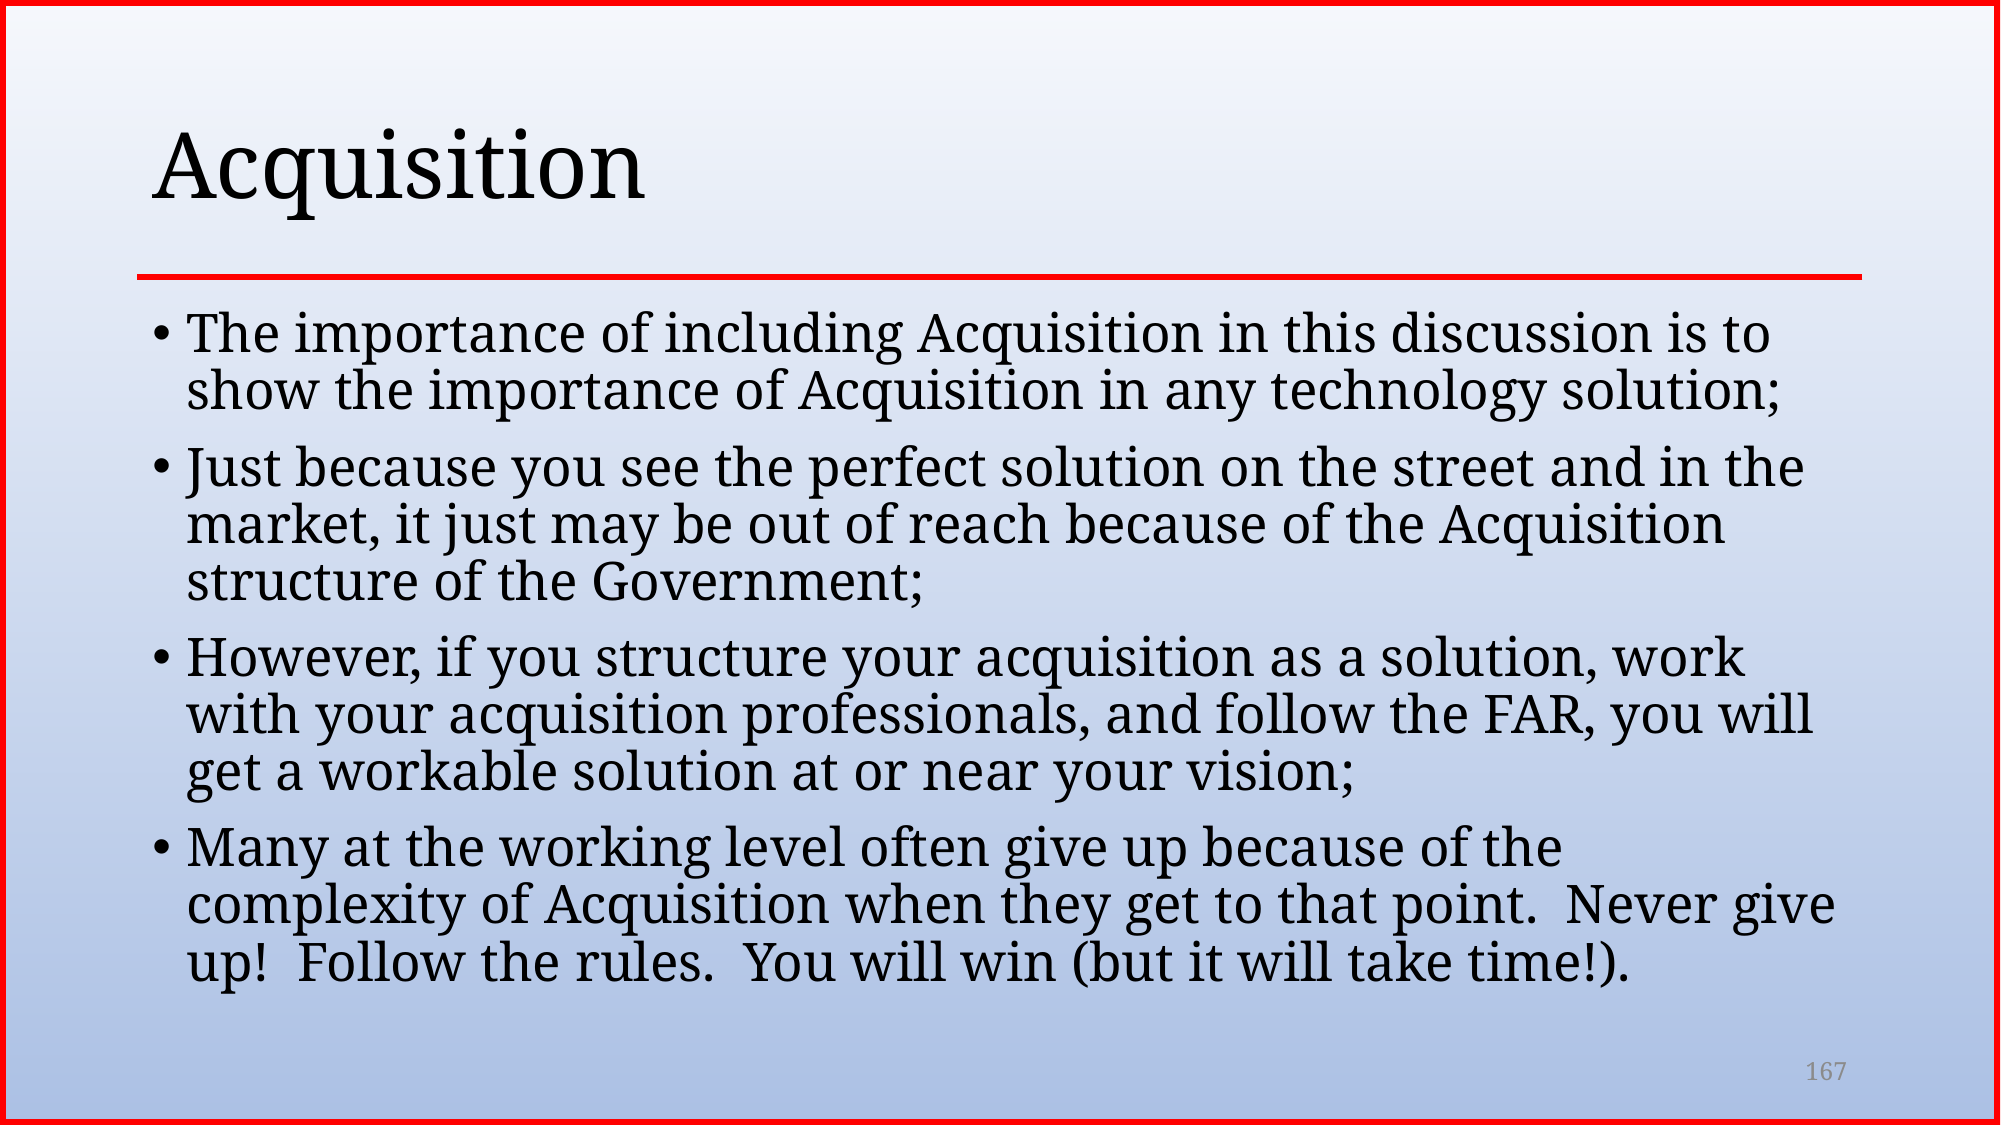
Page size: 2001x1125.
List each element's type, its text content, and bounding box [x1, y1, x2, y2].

slide_number 167 [1412, 1042, 1863, 1103]
title Acquisition [137, 59, 1863, 278]
list The importance of including Acquisition in this discussion is to show the importance of Acquisition in any technology solution; Just because you see the perfect solution on the street and in the market, it just may be out of reach because of the Acquisition structure of the Government; However, if you structure your acquisition as a solution, work with your acquisition professionals, and follow the FAR, you will get a workable solution at or near your vision; Many at the working level often give up because of the complexity of Acquisition when they get to that point. Never give up! Follow the rules. You will win (but it will take time!). [137, 299, 1863, 1014]
